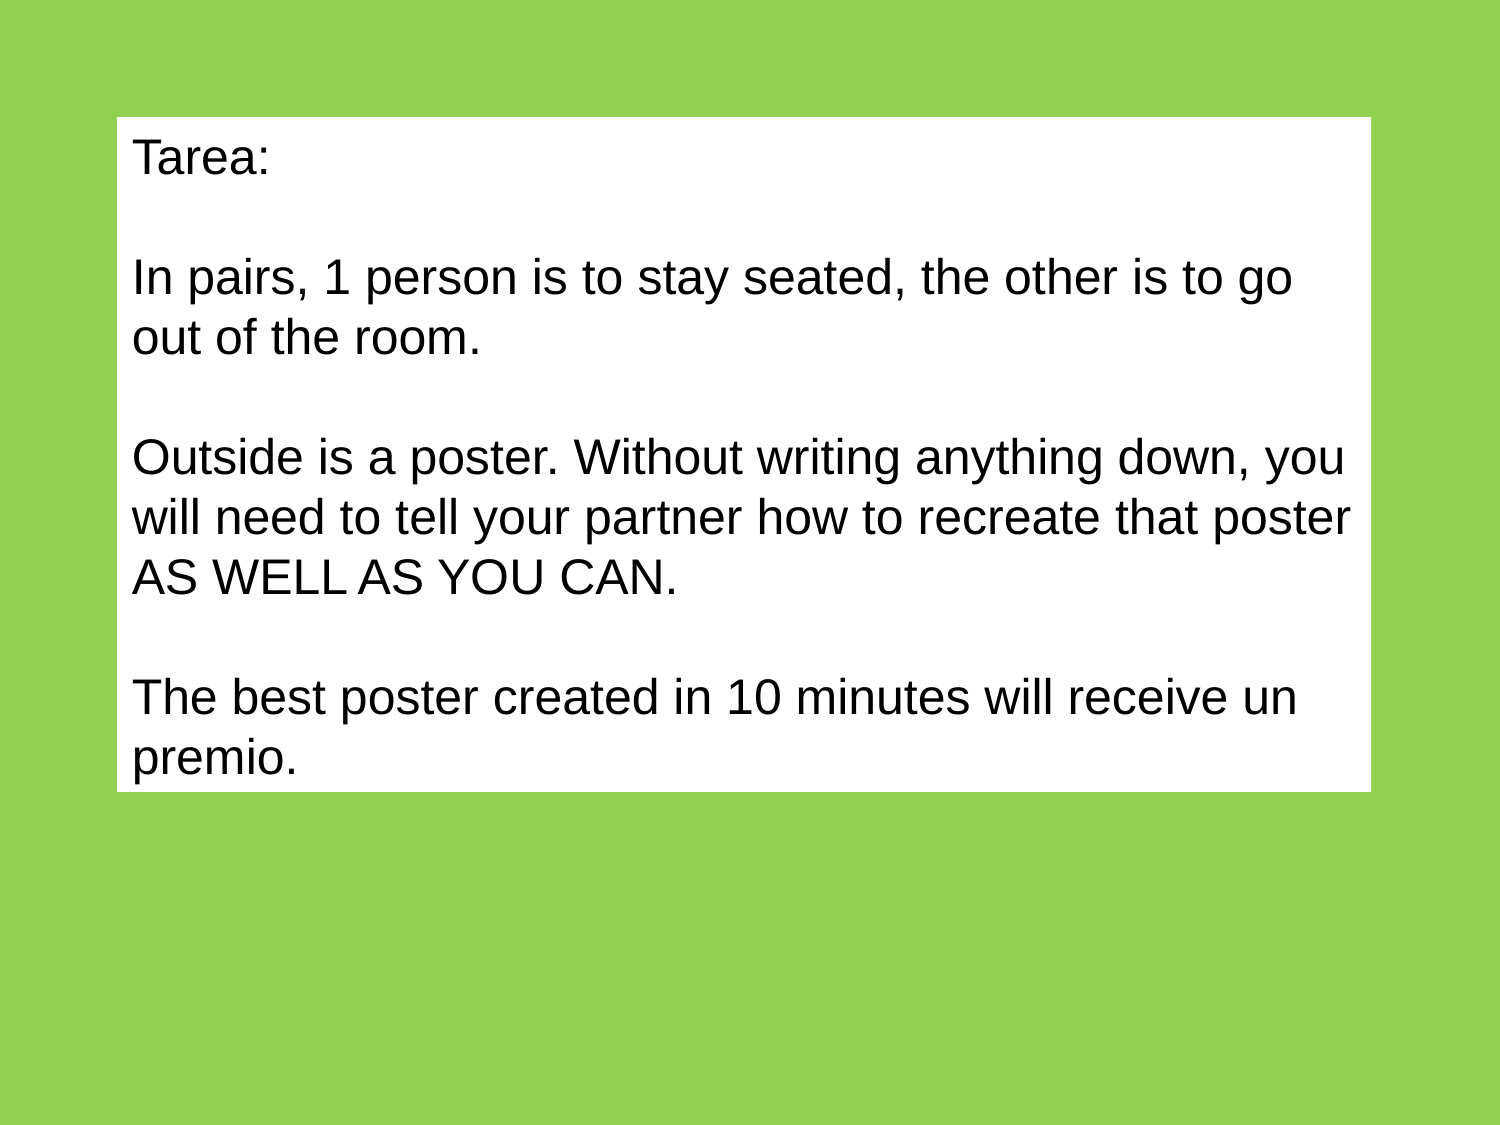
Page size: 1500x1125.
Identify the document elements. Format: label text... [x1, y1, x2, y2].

text_box Tarea: In pairs, 1 person is to stay seated, the other is to go out of the room. Outside is a poster. Without writing anything down, you will need to tell your partner how to recreate that poster AS WELL AS YOU CAN. The best poster created in 10 minutes will receive un premio. [117, 117, 1372, 792]
